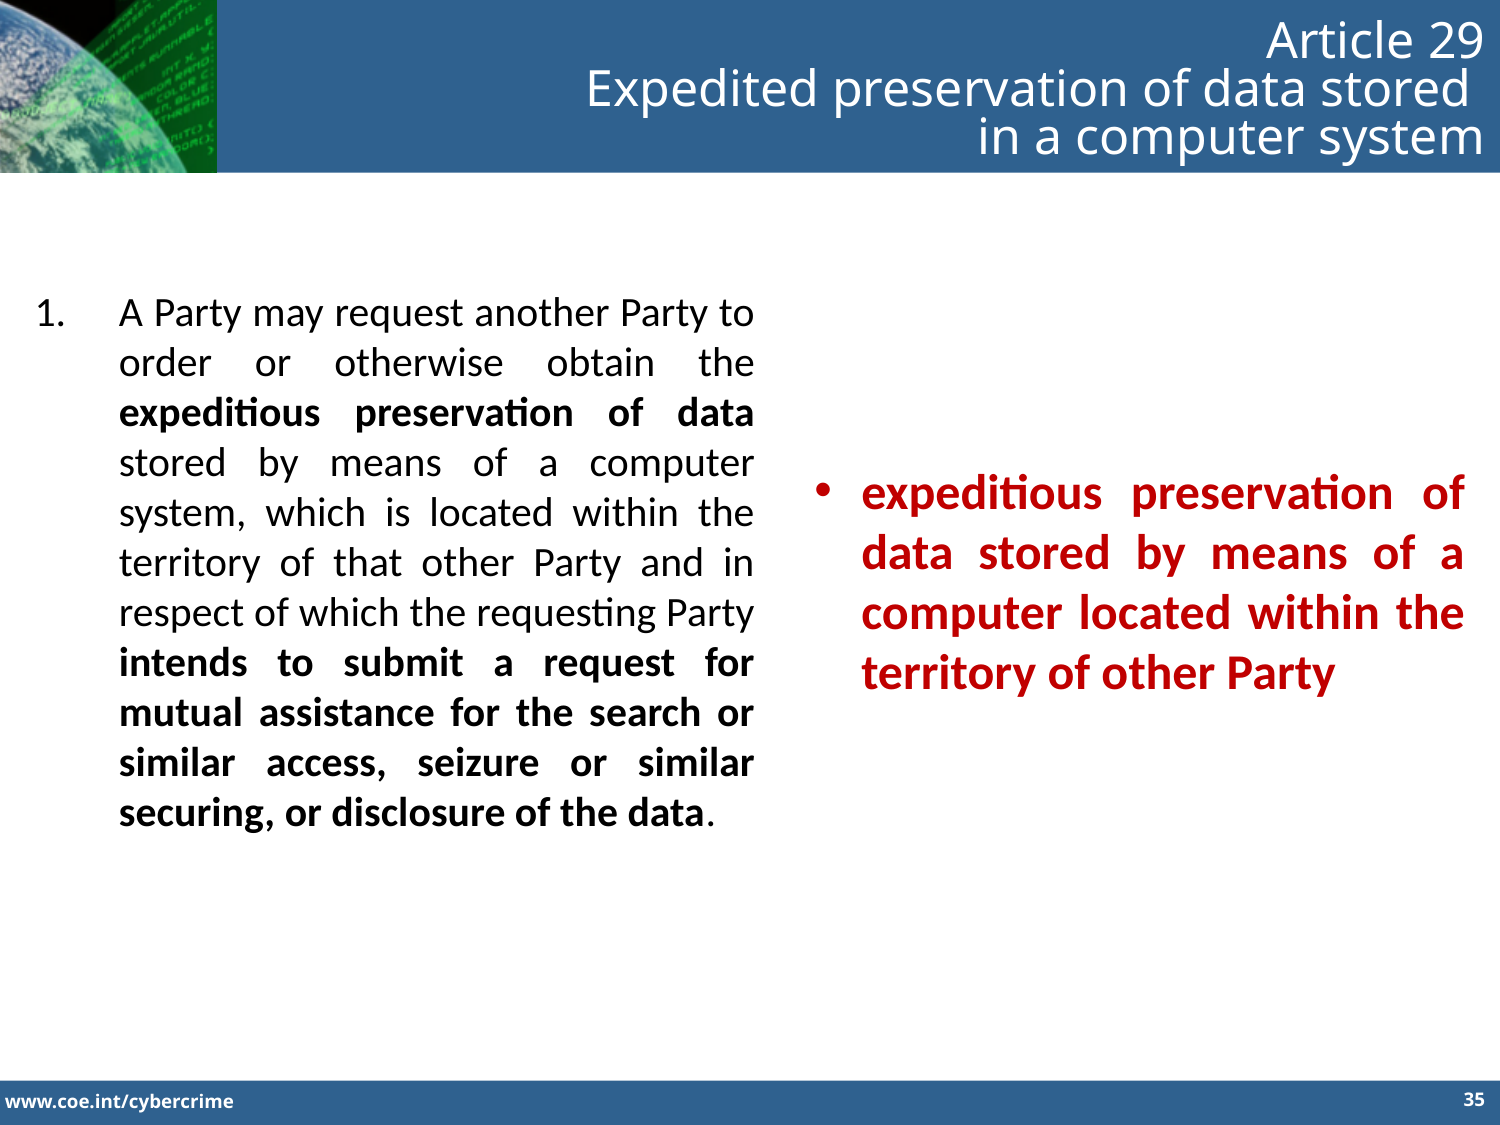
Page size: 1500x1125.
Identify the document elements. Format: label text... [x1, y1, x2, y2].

text_box Article 29 Expedited preservation of data stored in a computer system [324, 15, 1500, 168]
picture [0, 1, 217, 173]
text_box expeditious preservation of data stored by means of a computer located within the territory of other Party [799, 451, 1480, 707]
slide_number 35 [1149, 1079, 1500, 1125]
text_box A Party may request another Party to order or otherwise obtain the expeditious preservation of data stored by means of a computer system, which is located within the territory of that other Party and in respect of which the requesting Party intends to submit a request for mutual assistance for the search or similar access, seizure or similar securing, or disclosure of the data. [19, 277, 770, 843]
